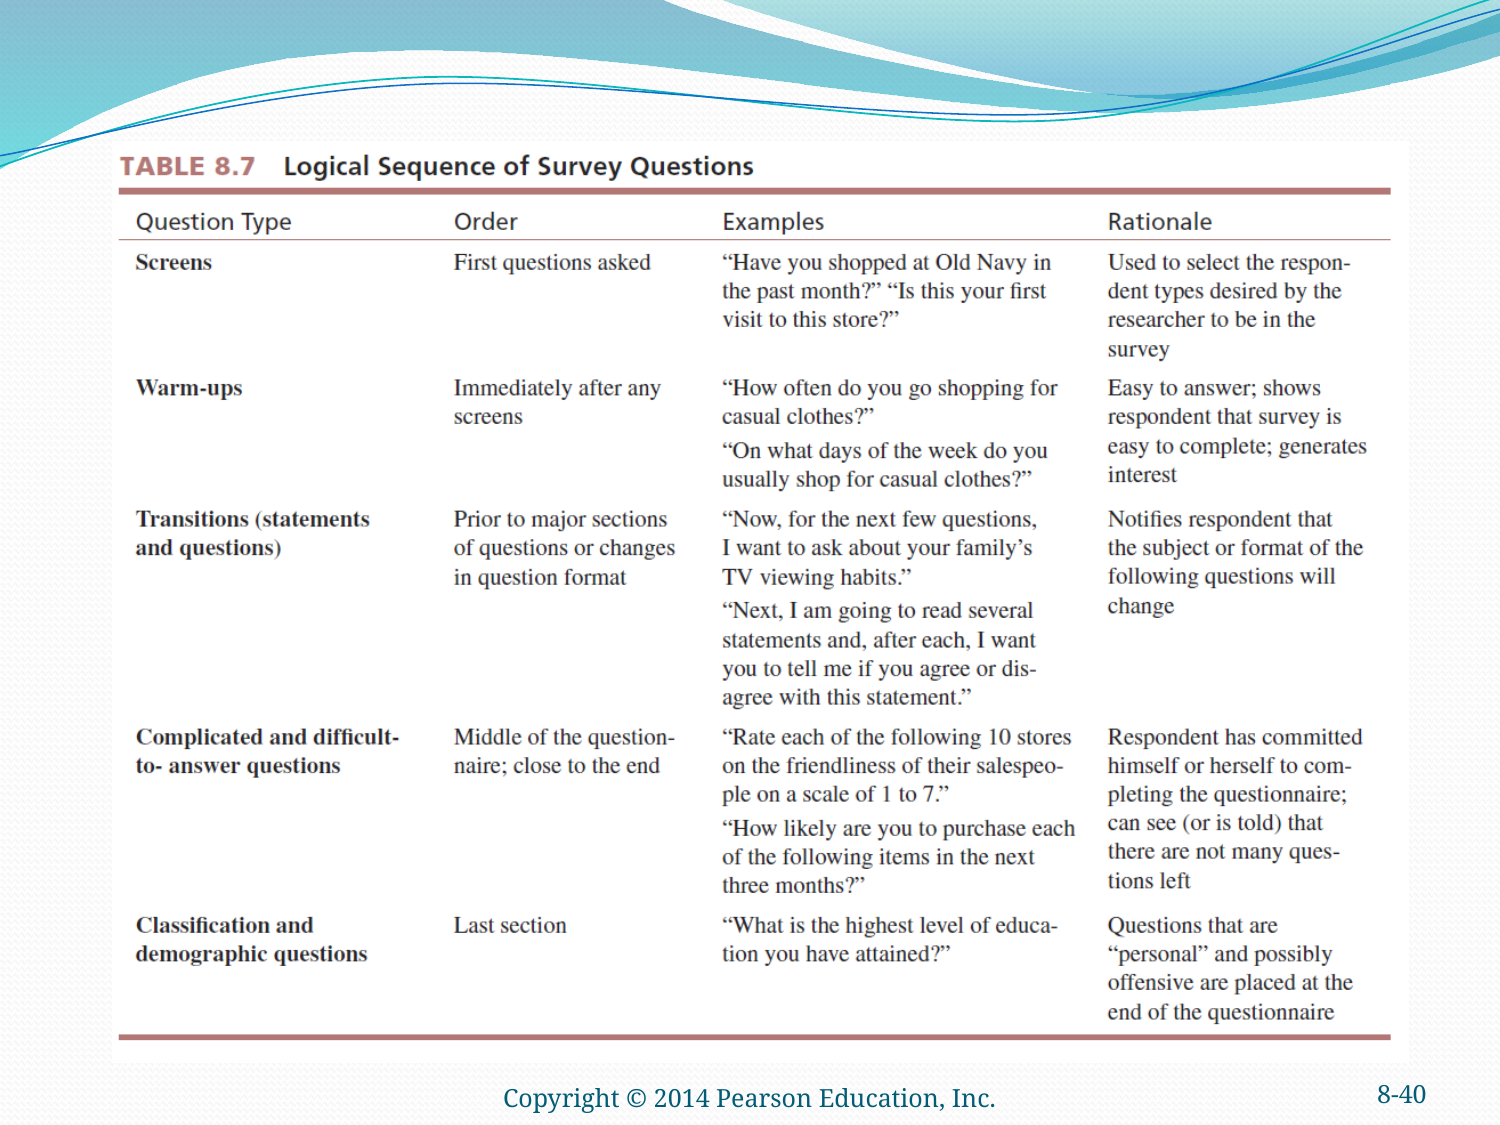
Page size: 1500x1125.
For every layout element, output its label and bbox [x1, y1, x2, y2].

picture [112, 141, 1409, 1063]
